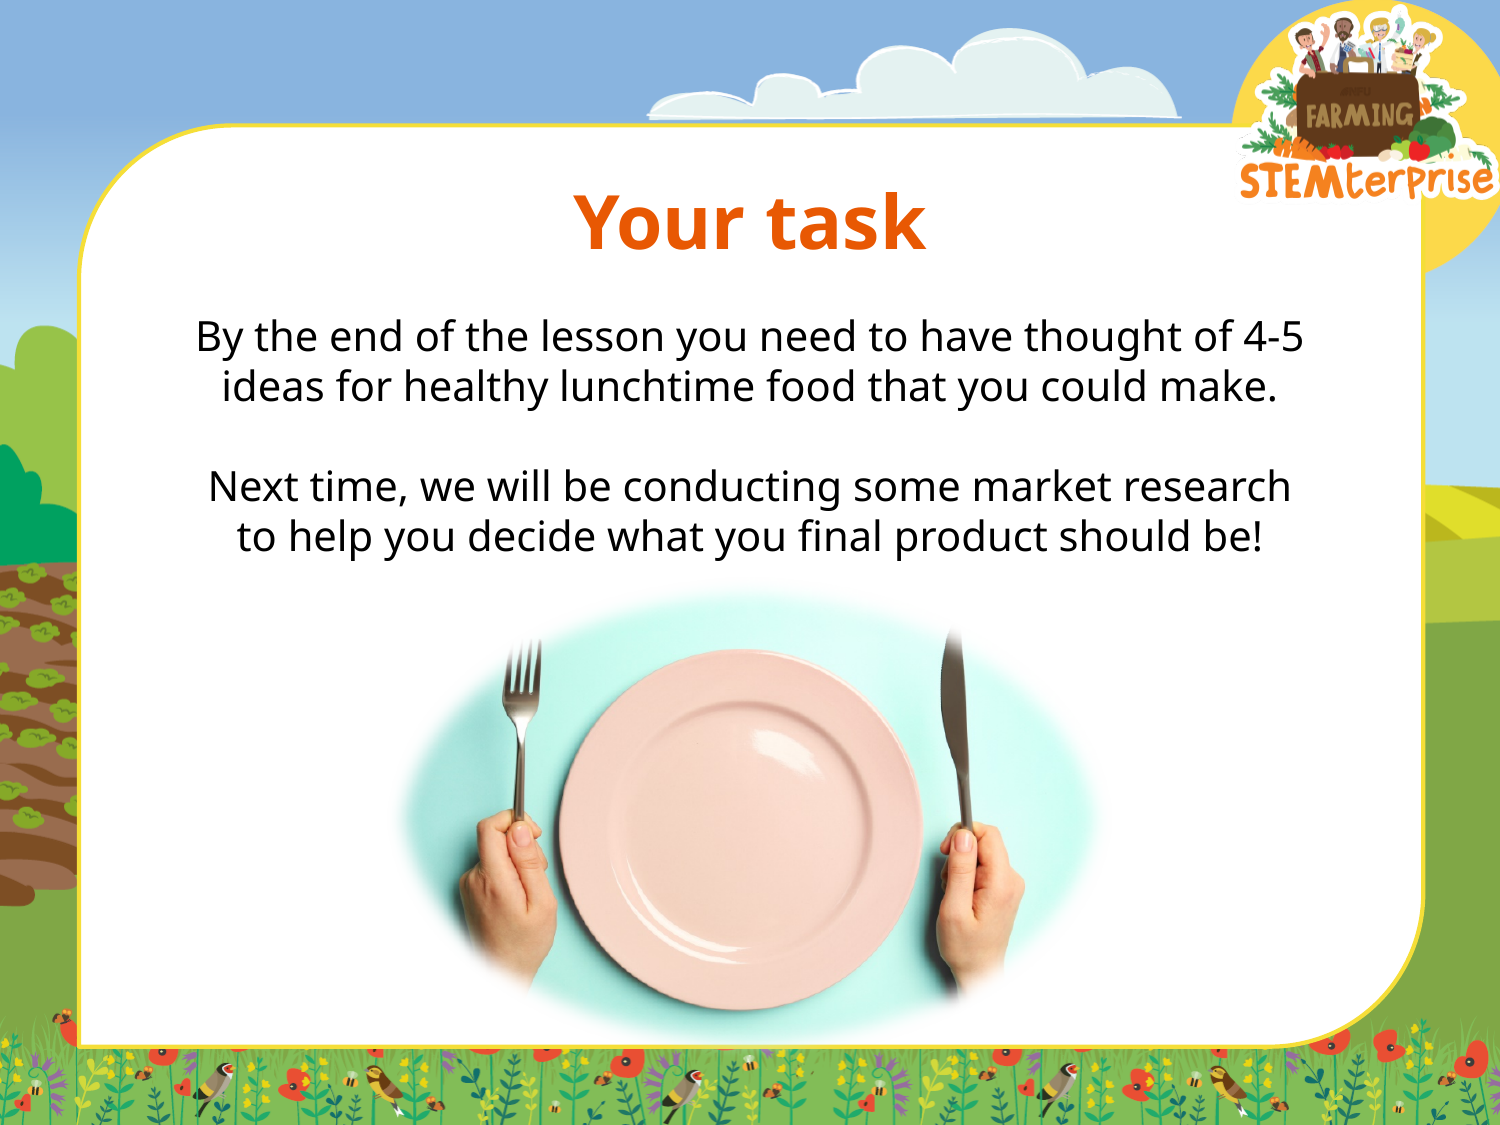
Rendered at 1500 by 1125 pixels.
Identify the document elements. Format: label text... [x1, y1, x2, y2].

text_box [76, 123, 1426, 1049]
picture [0, 0, 1500, 1125]
text_box Your task By the end of the lesson you need to have thought of 4-5 ideas for healthy lunchtime food that you could make. Next time, we will be conducting some market research to help you decide what you final product should be! [171, 167, 1329, 568]
